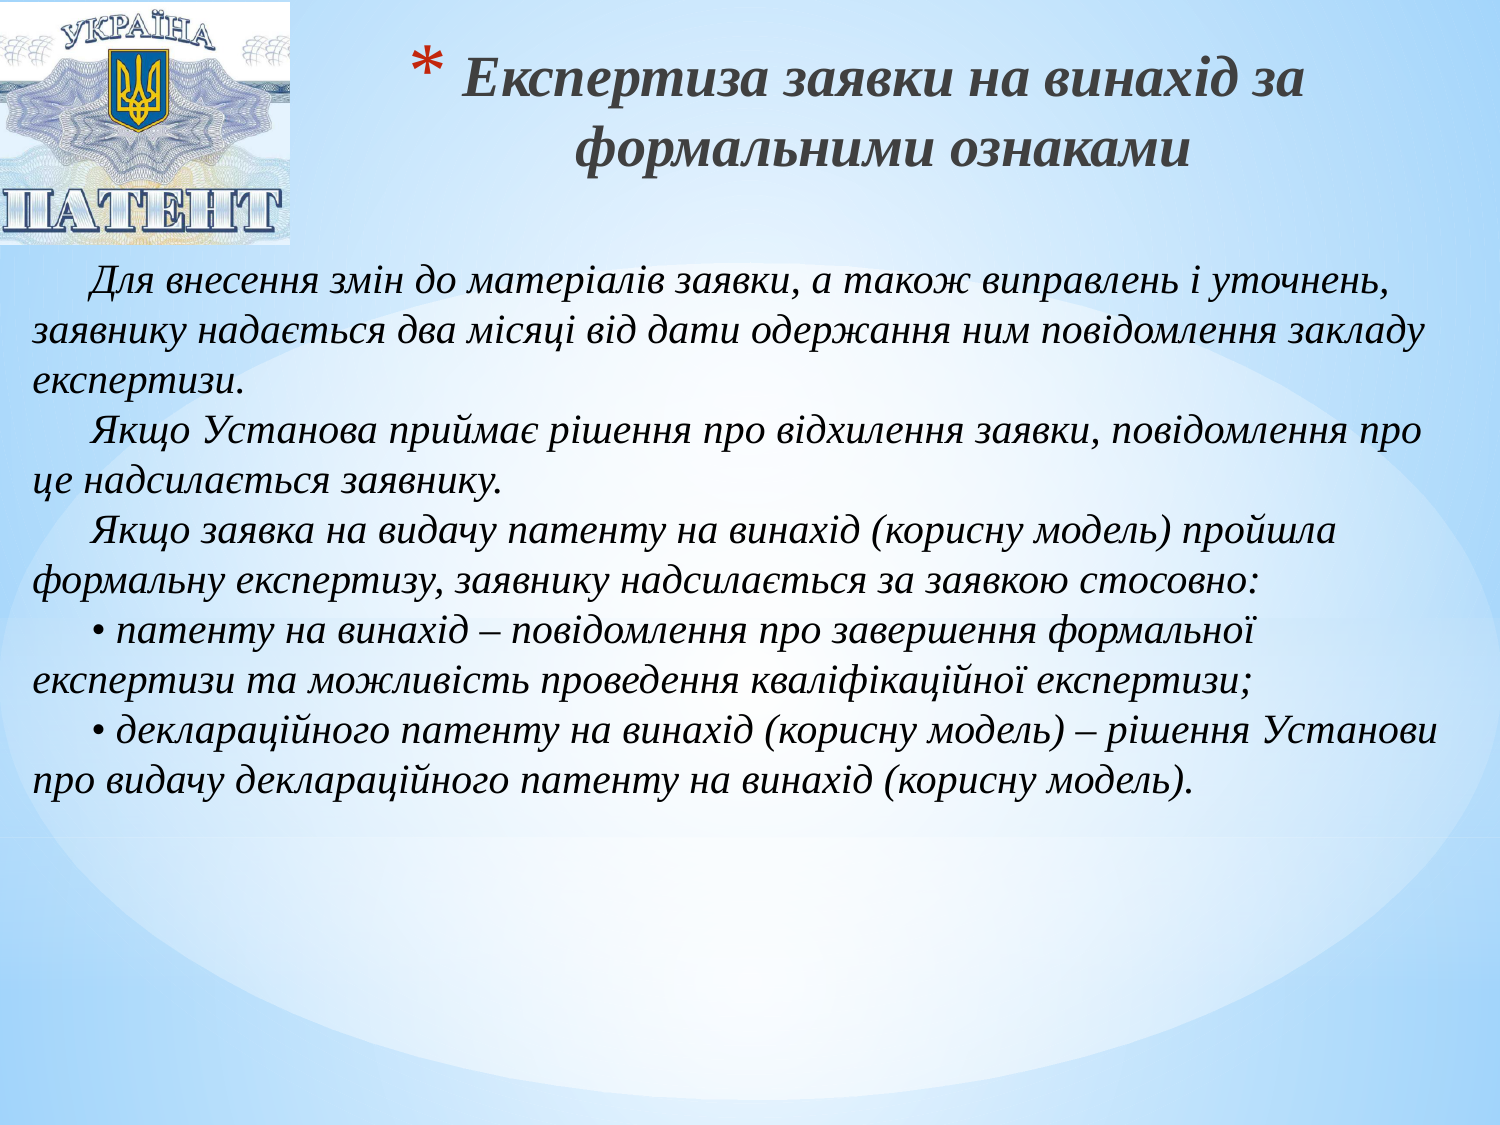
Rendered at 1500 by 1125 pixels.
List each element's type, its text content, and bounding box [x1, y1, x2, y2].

text_box Експертиза заявки на винахід за формальними ознаками [295, 30, 1427, 171]
picture [0, 2, 290, 245]
text_box Для внесення змін до матеріалів заявки, а також виправлень і уточнень, заявнику надається два місяці від дати одержання ним повідомлення закладу експертизи. Якщо Установа приймає рішення про відхилення заявки, повідомлення про це надсилається заявнику. Якщо заявка на видачу патенту на винахід (корисну модель) пройшла формальну експертизу, заявнику надсилається за заявкою стосовно: • патенту на винахід – повідомлення про завершення формальної експертизи та можливість проведення кваліфікаційної експертизи; • деклараційного патенту на винахід (корисну модель) – рішення Установи про видачу деклараційного патенту на винахід (корисну модель). [17, 244, 1483, 810]
